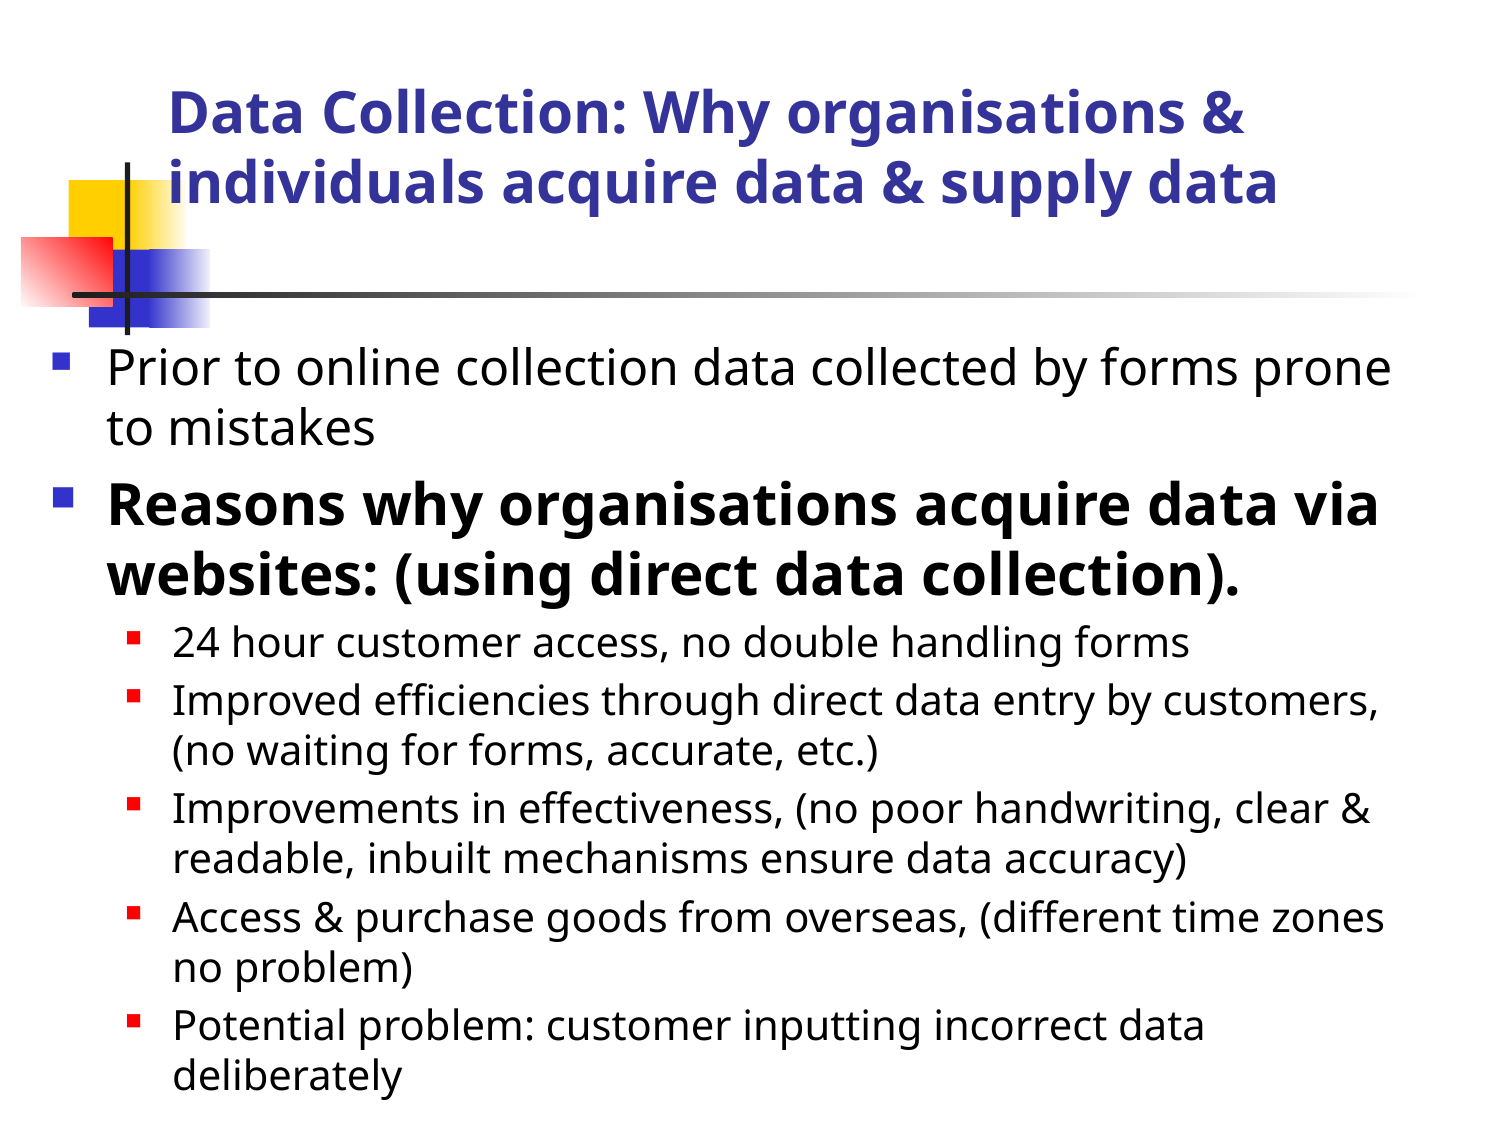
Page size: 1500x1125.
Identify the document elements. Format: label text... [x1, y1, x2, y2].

list Prior to online collection data collected by forms prone to mistakes Reasons why organisations acquire data via websites: (using direct data collection). 24 hour customer access, no double handling forms Improved efficiencies through direct data entry by customers, (no waiting for forms, accurate, etc.) Improvements in effectiveness, (no poor handwriting, clear & readable, inbuilt mechanisms ensure data accuracy) Access & purchase goods from overseas, (different time zones no problem) Potential problem: customer inputting incorrect data deliberately [34, 327, 1430, 1091]
title Data Collection: Why organisations & individuals acquire data & supply data [152, 46, 1384, 223]
